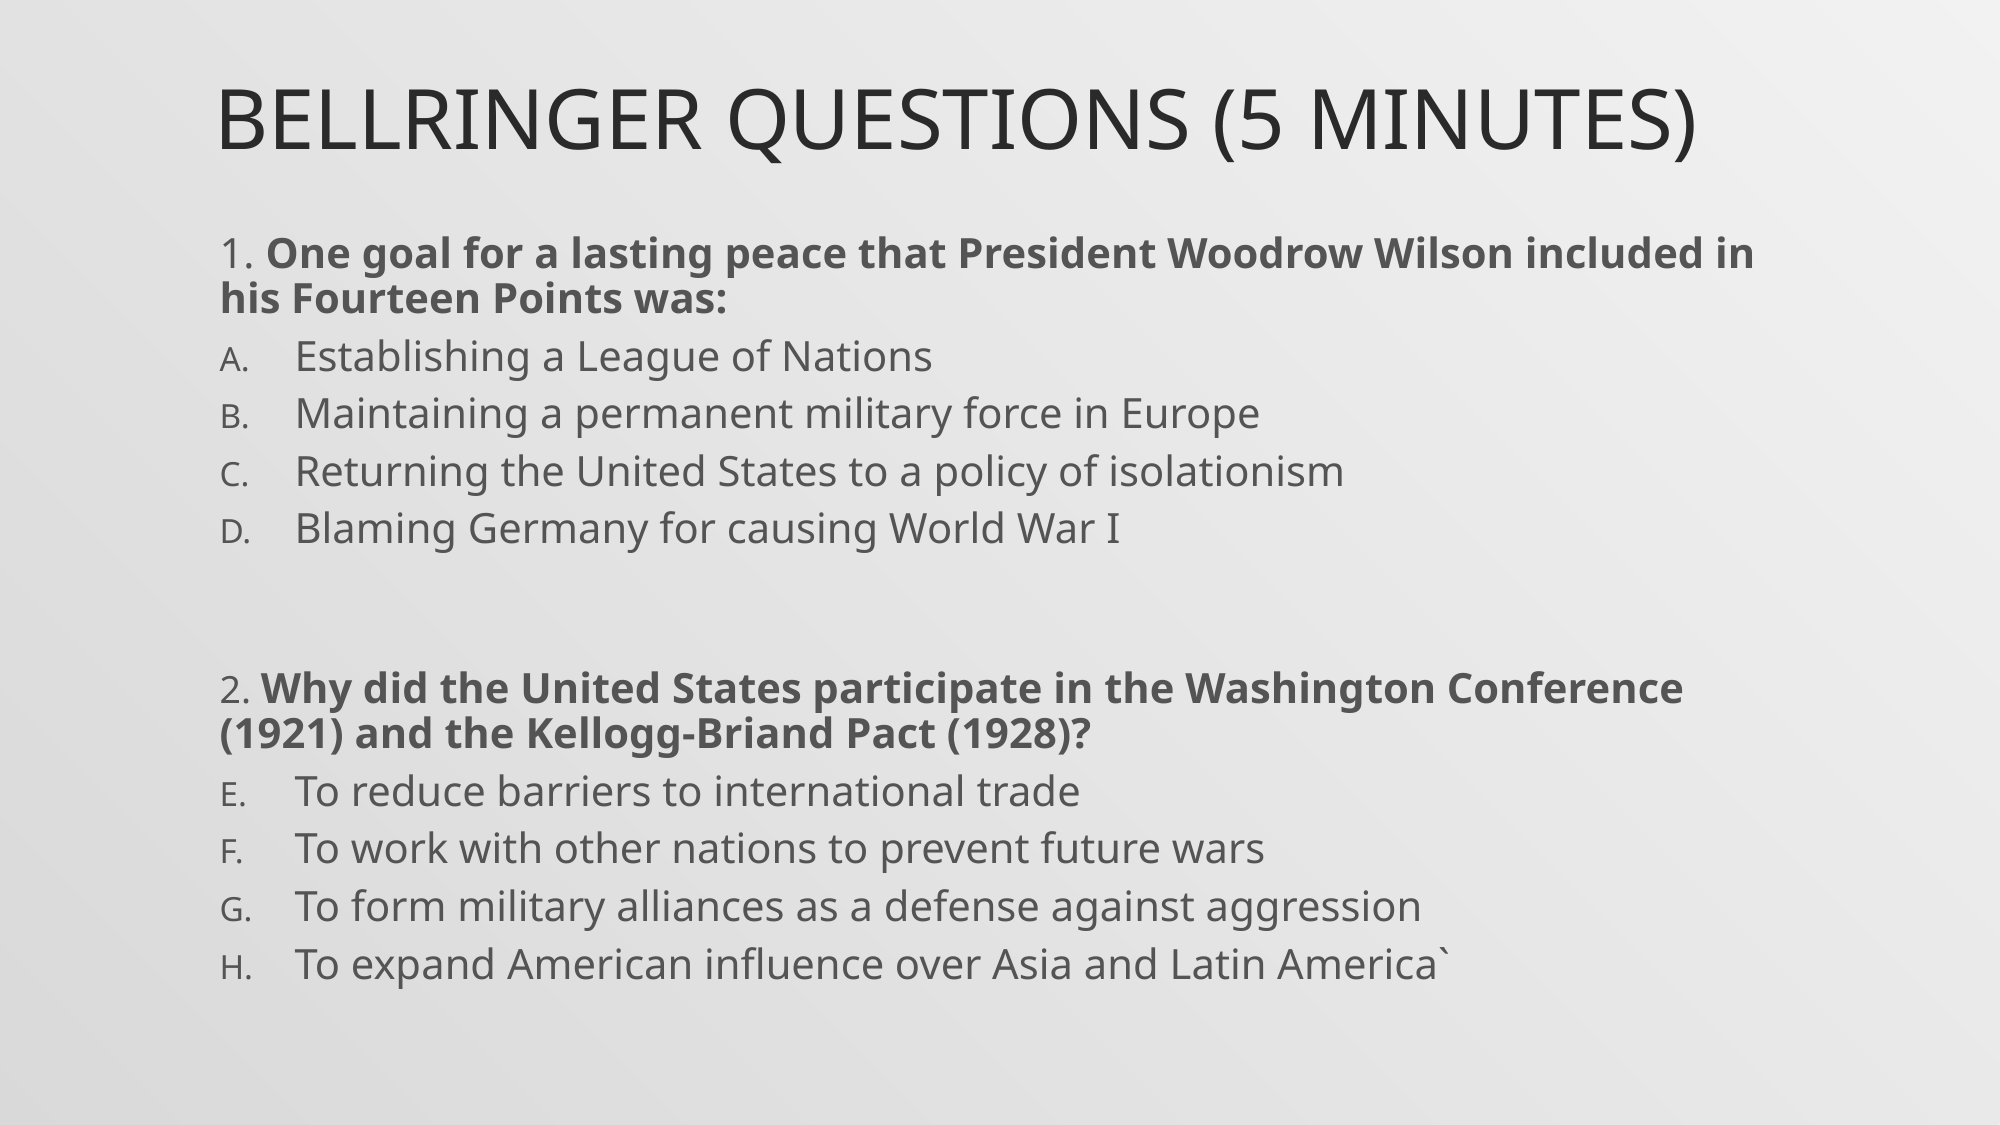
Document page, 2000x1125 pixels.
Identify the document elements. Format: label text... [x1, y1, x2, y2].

title BELLRINGER QUESTIONS (5 MINUTES) [199, 45, 1800, 175]
list 1. One goal for a lasting peace that President Woodrow Wilson included in his Fourteen Points was: Establishing a League of Nations Maintaining a permanent military force in Europe Returning the United States to a policy of isolationism Blaming Germany for causing World War I 2. Why did the United States participate in the Washington Conference (1921) and the Kellogg-Briand Pact (1928)? To reduce barriers to international trade To work with other nations to prevent future wars To form military alliances as a defense against aggression To expand American influence over Asia and Latin America` [197, 224, 1797, 938]
